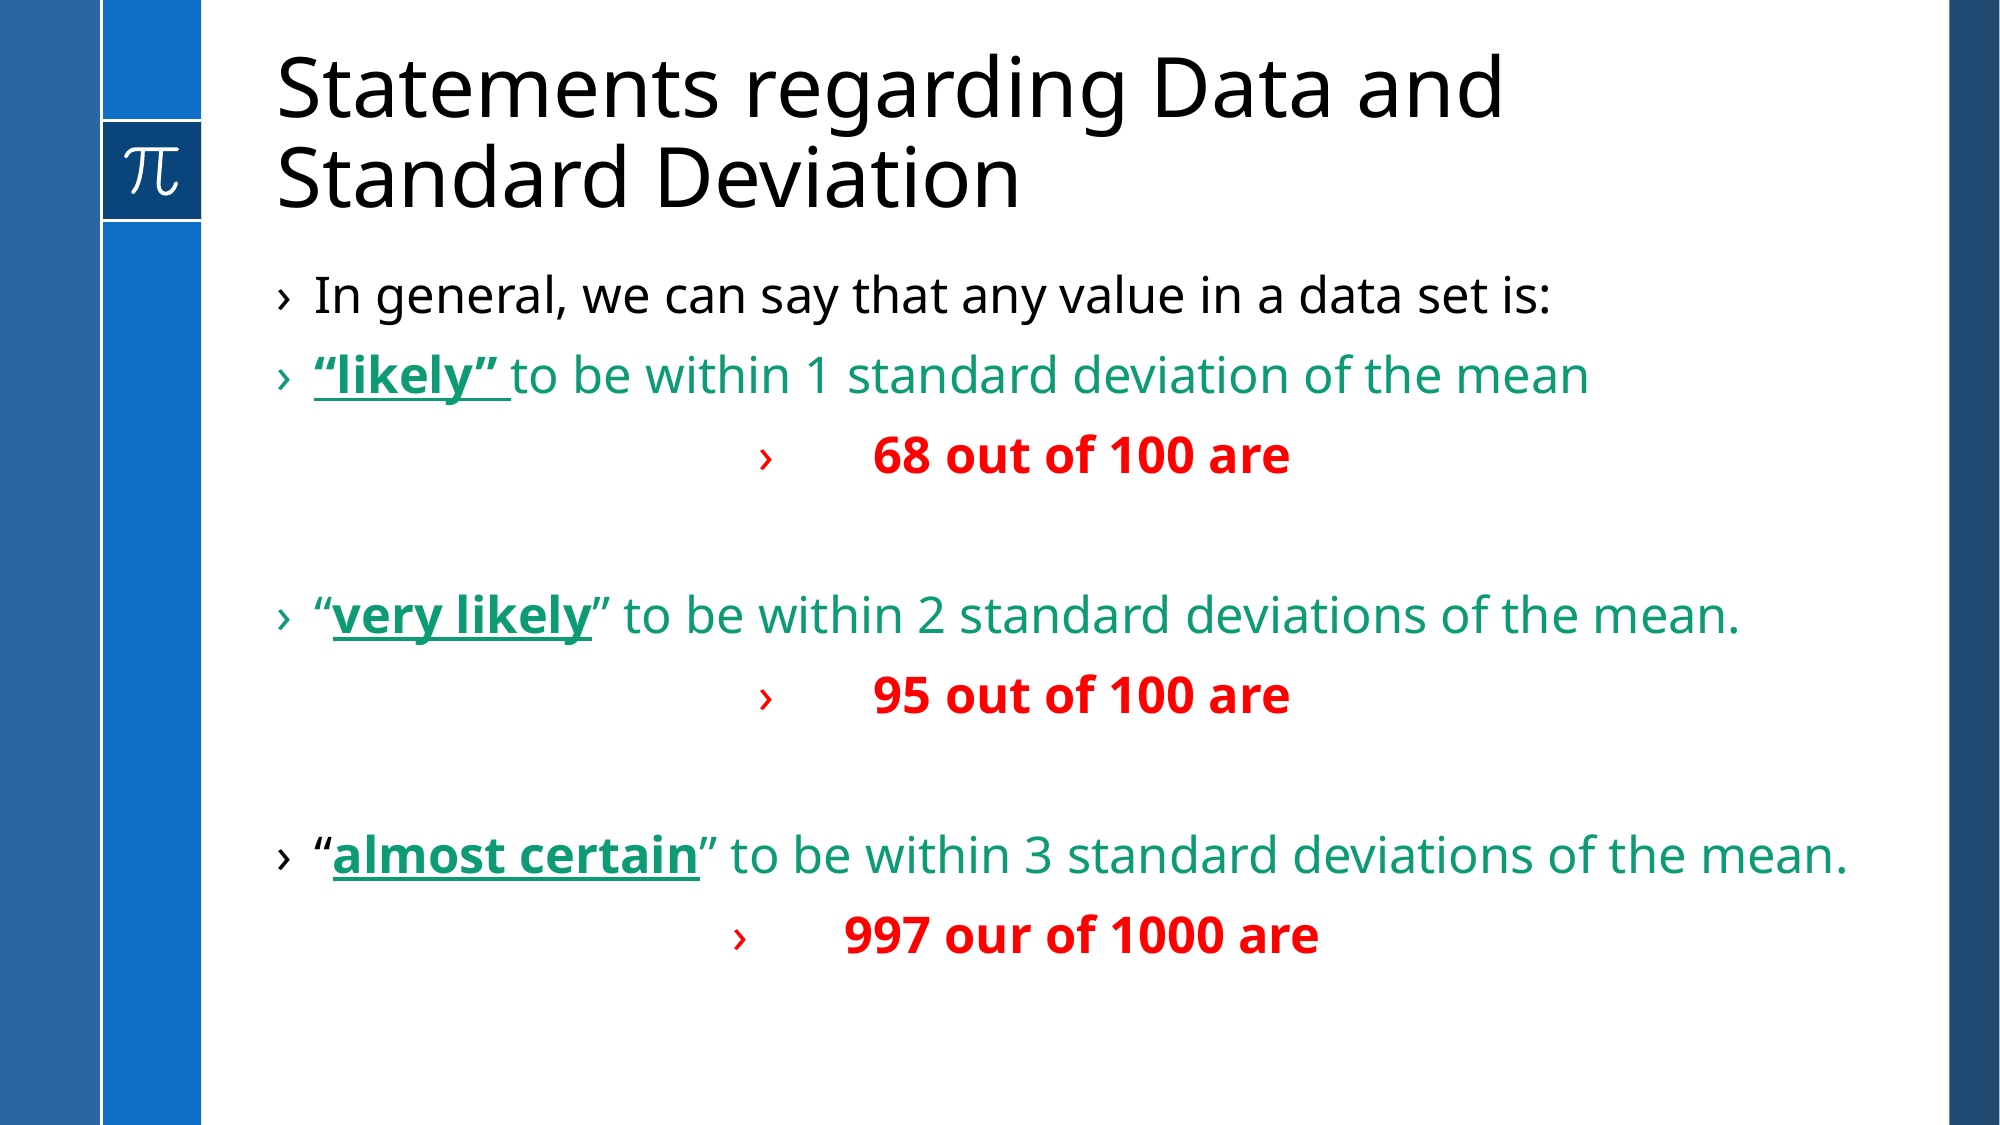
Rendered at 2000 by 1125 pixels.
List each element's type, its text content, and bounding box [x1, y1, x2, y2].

list In general, we can say that any value in a data set is: “likely” to be within 1 standard deviation of the mean 68 out of 100 are “very likely” to be within 2 standard deviations of the mean. 95 out of 100 are “almost certain” to be within 3 standard deviations of the mean. 997 our of 1000 are [261, 262, 1867, 1013]
title Statements regarding Data and Standard Deviation [261, 29, 1867, 233]
